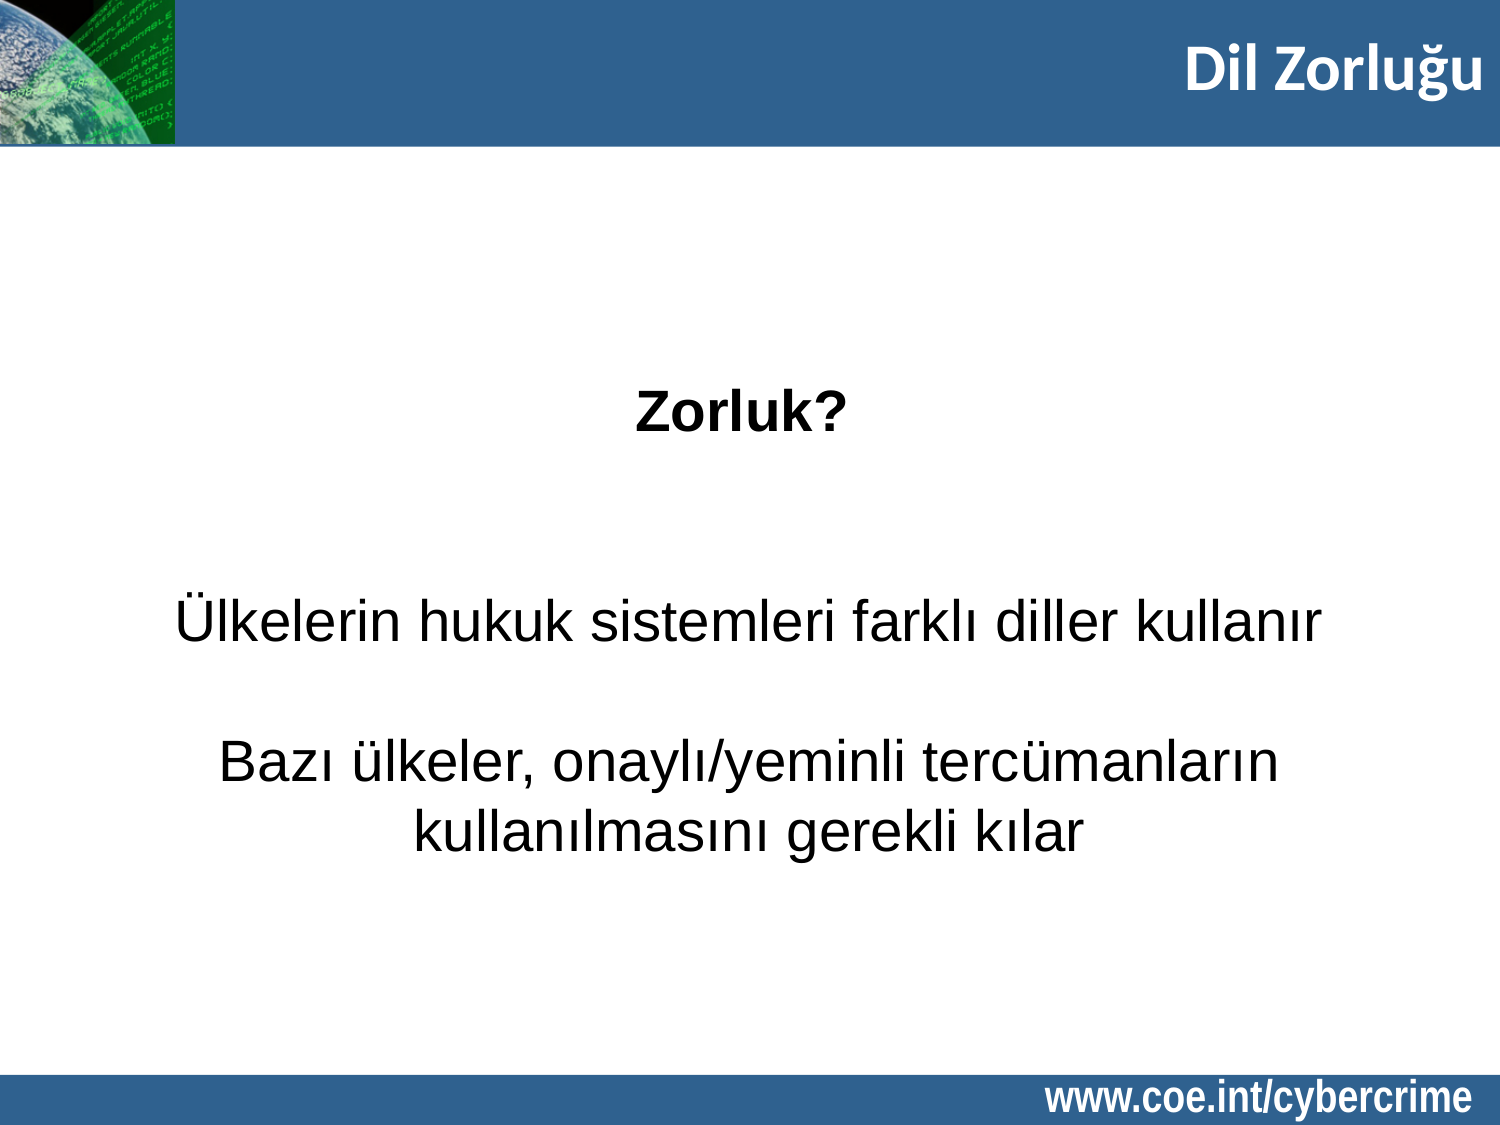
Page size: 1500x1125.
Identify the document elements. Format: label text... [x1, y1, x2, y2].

text_box Dil Zorluğu [177, 0, 1500, 149]
text_box Zorluk? Ülkelerin hukuk sistemleri farklı diller kullanır Bazı ülkeler, onaylı/yeminli tercümanların kullanılmasını gerekli kılar [19, 156, 1481, 941]
text_box www.coe.int/cybercrime [1030, 1059, 1500, 1125]
text_box [0, 1073, 1030, 1125]
picture [0, 0, 175, 144]
